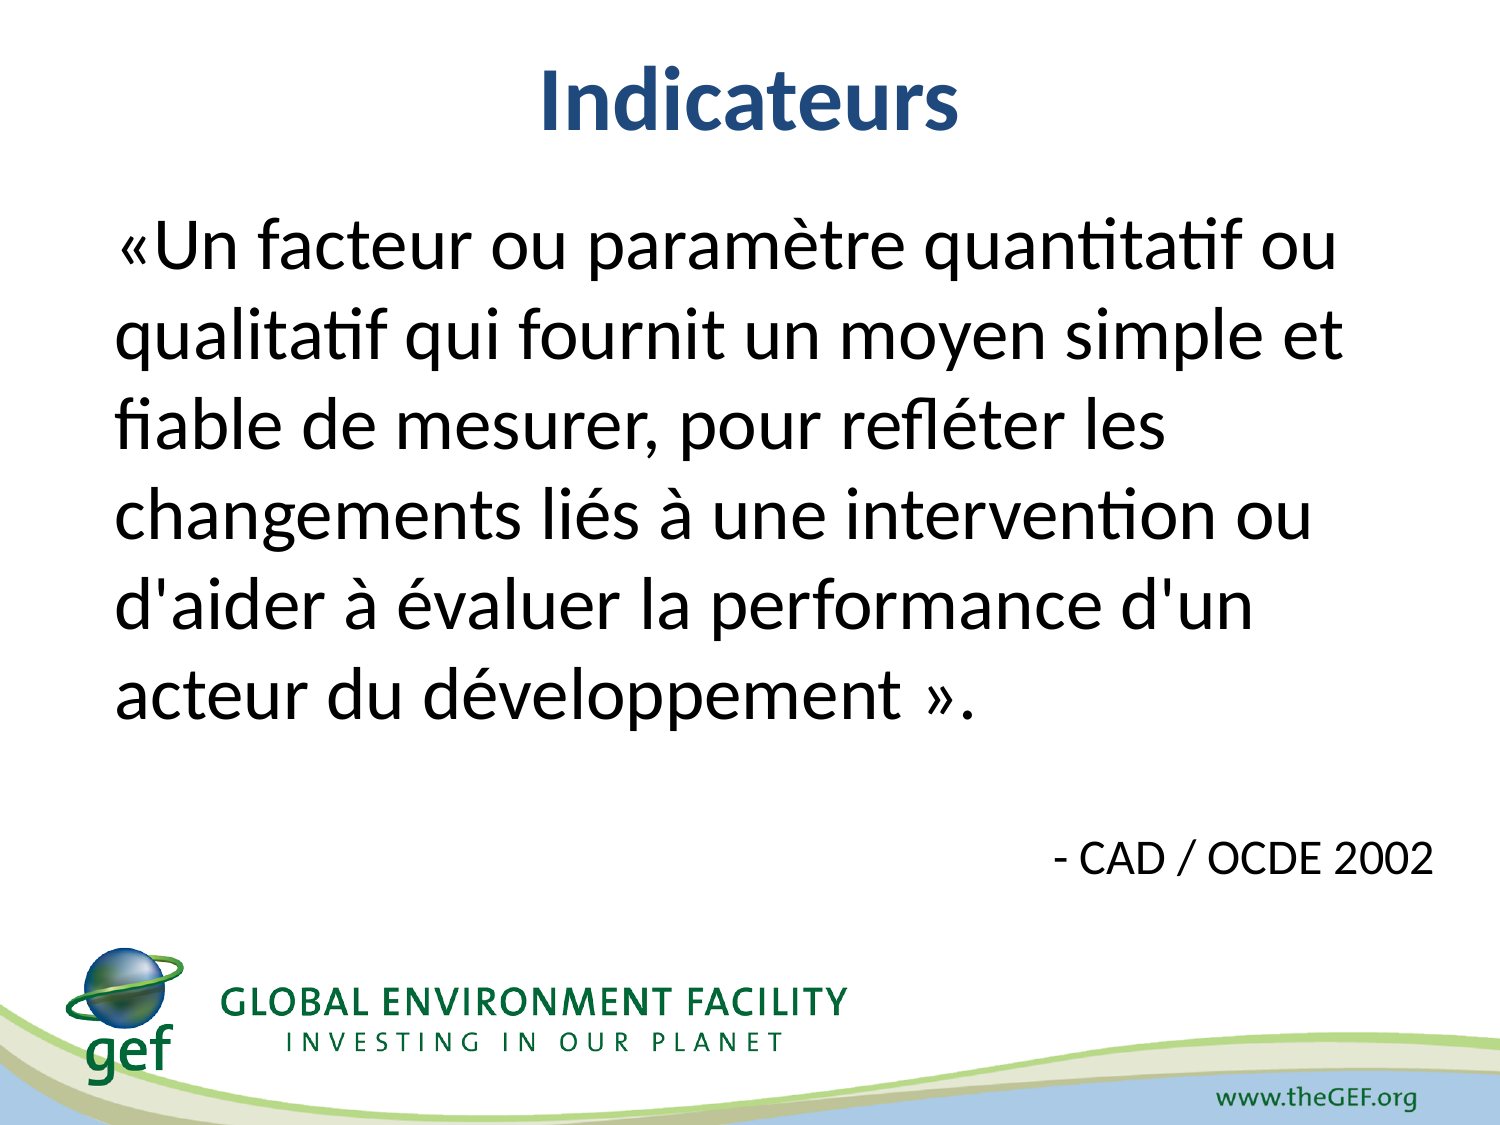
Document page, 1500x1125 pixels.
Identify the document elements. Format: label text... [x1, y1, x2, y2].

picture [0, 920, 1500, 1125]
title Indicateurs [0, 24, 1500, 163]
text_box «Un facteur ou paramètre quantitatif ou qualitatif qui fournit un moyen simple et fiable de mesurer, pour refléter les changements liés à une intervention ou d'aider à évaluer la performance d'un acteur du développement ». - CAD / OCDE 2002 [99, 187, 1450, 893]
